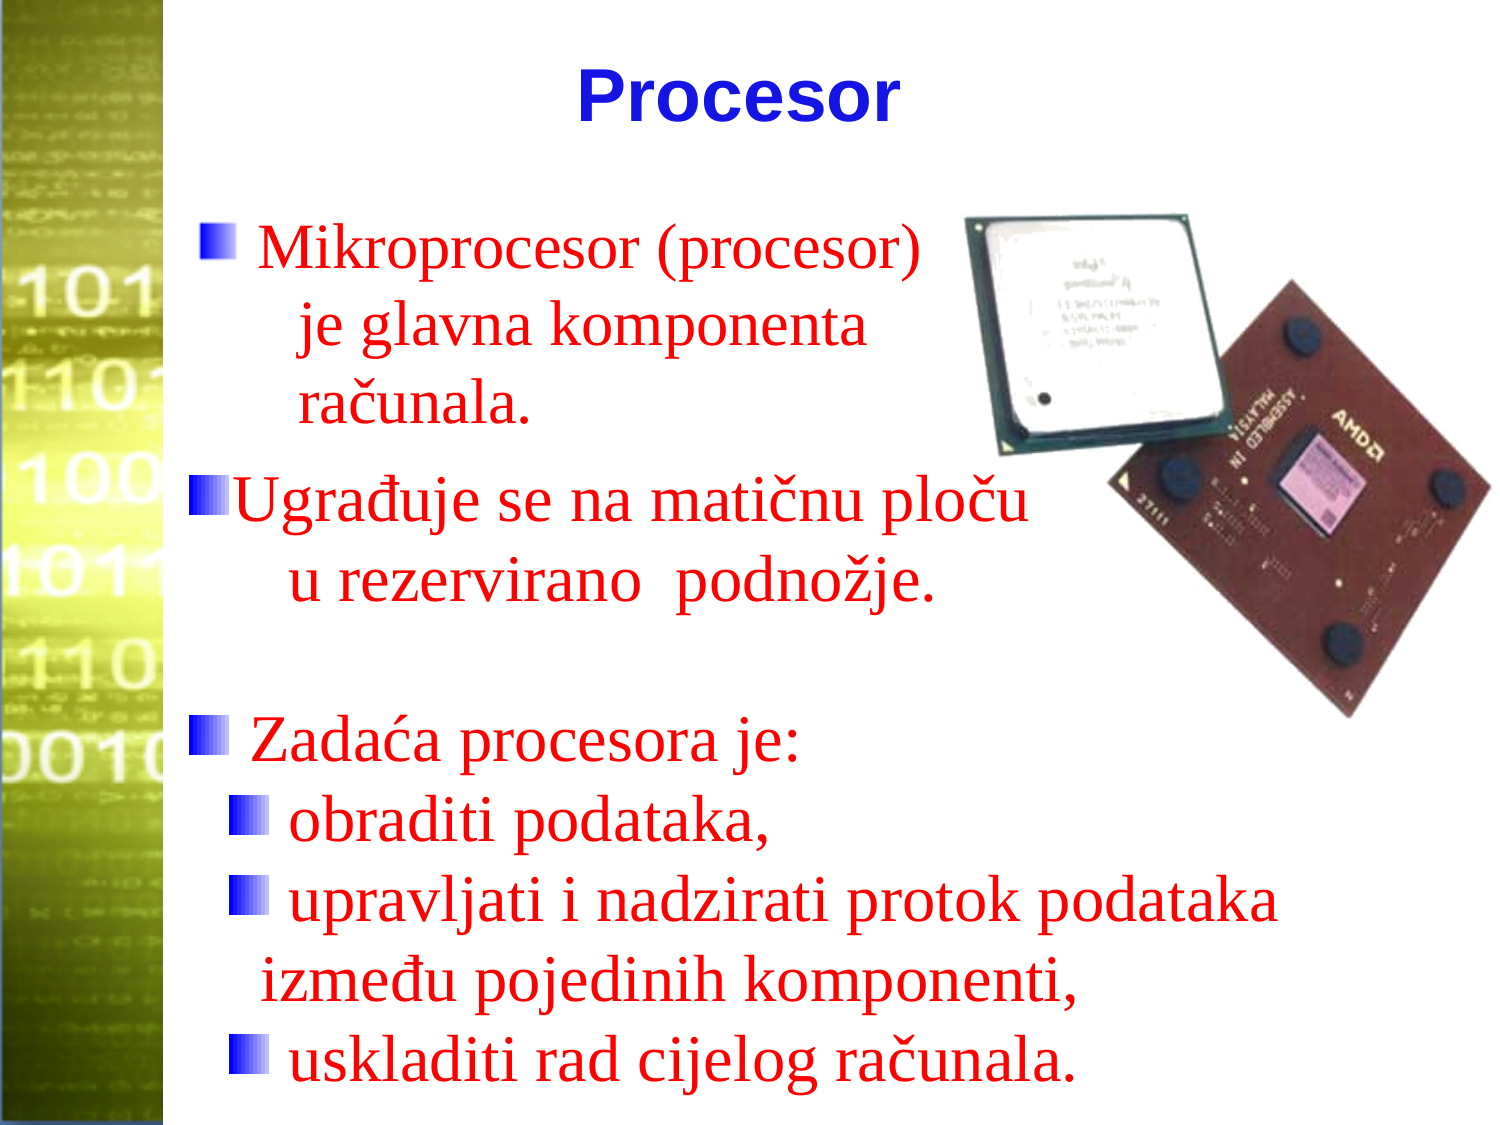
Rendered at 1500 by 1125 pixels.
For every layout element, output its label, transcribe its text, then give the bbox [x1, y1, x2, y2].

picture [225, 791, 273, 839]
picture [961, 207, 1500, 725]
picture [0, 0, 163, 1125]
text_box Ugrađuje se na matičnu ploču u rezervirano podnožje. Zadaća procesora je: obraditi podataka, upravljati i nadzirati protok podataka između pojedinih komponenti, uskladiti rad cijelog računala. [171, 367, 1435, 1125]
picture [185, 711, 233, 759]
picture [225, 871, 273, 919]
picture [225, 1031, 273, 1078]
title Procesor [166, 42, 1388, 231]
text_box Mikroprocesor (procesor) je glavna komponenta računala. [182, 196, 998, 367]
picture [197, 220, 242, 265]
picture [185, 471, 233, 519]
